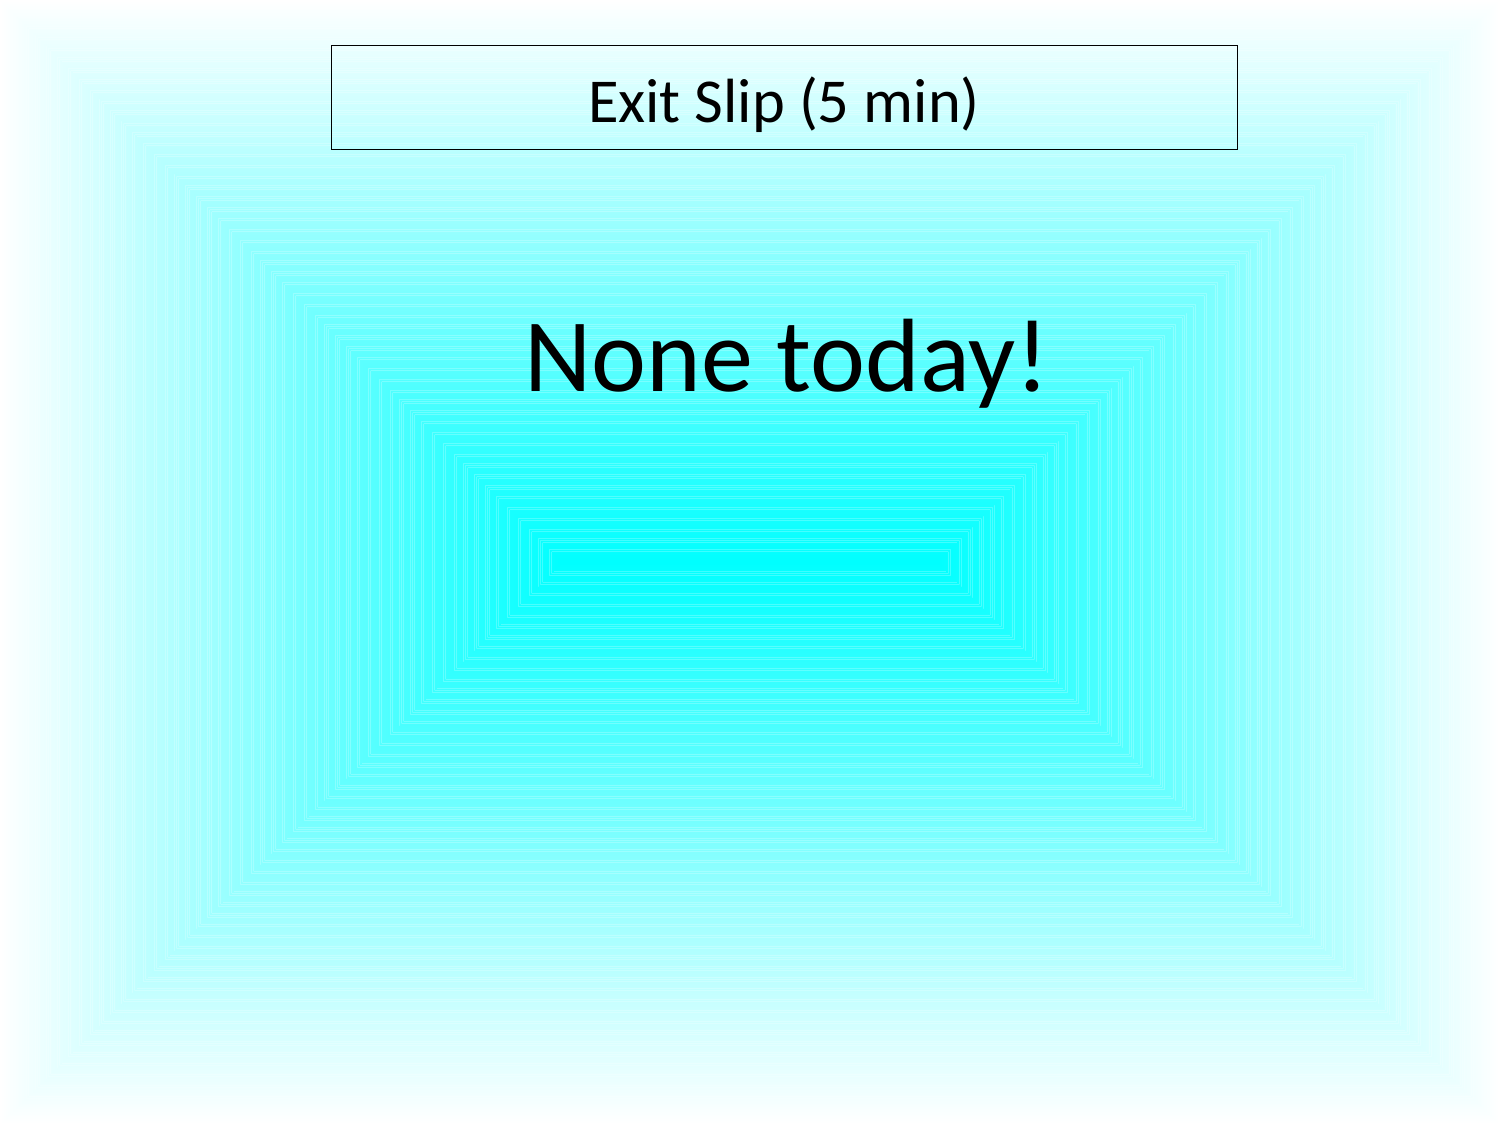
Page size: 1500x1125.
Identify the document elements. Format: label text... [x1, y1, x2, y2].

text_box Exit Slip (5 min) [331, 45, 1238, 150]
text_box None today! [287, 279, 1288, 420]
